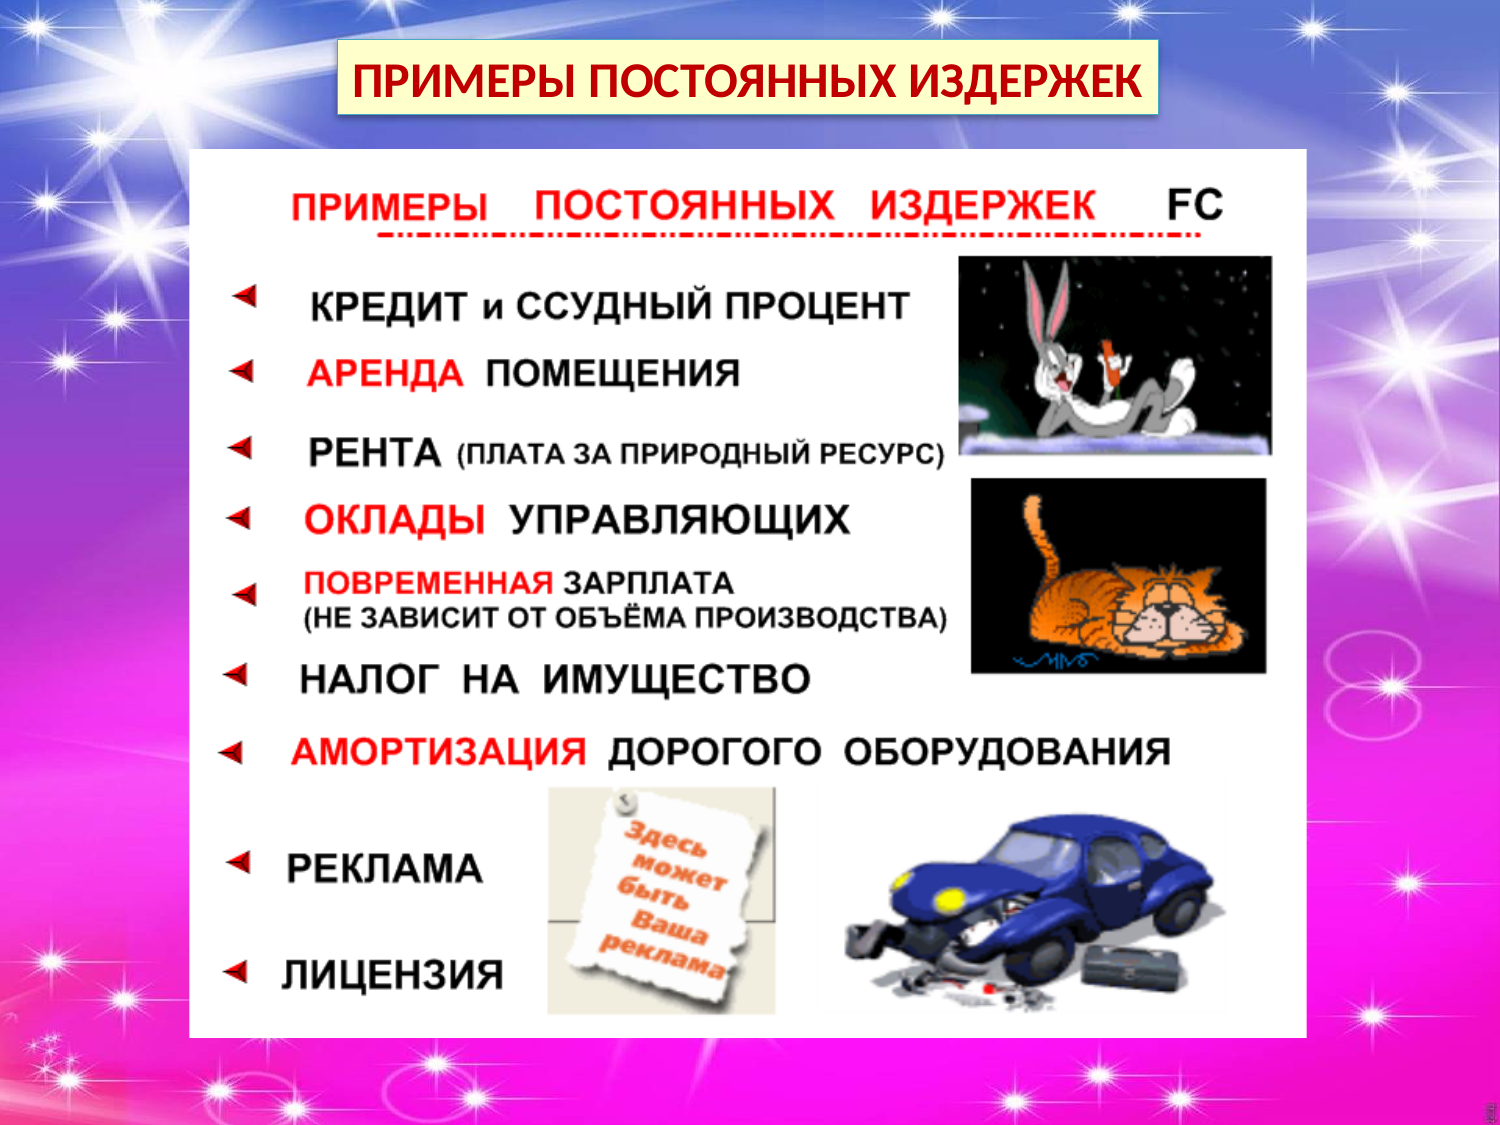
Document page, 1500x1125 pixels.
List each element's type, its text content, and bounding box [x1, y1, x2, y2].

text_box ПРИМЕРЫ ПОСТОЯННЫХ ИЗДЕРЖЕК [337, 39, 1159, 115]
picture [0, 0, 1500, 1125]
